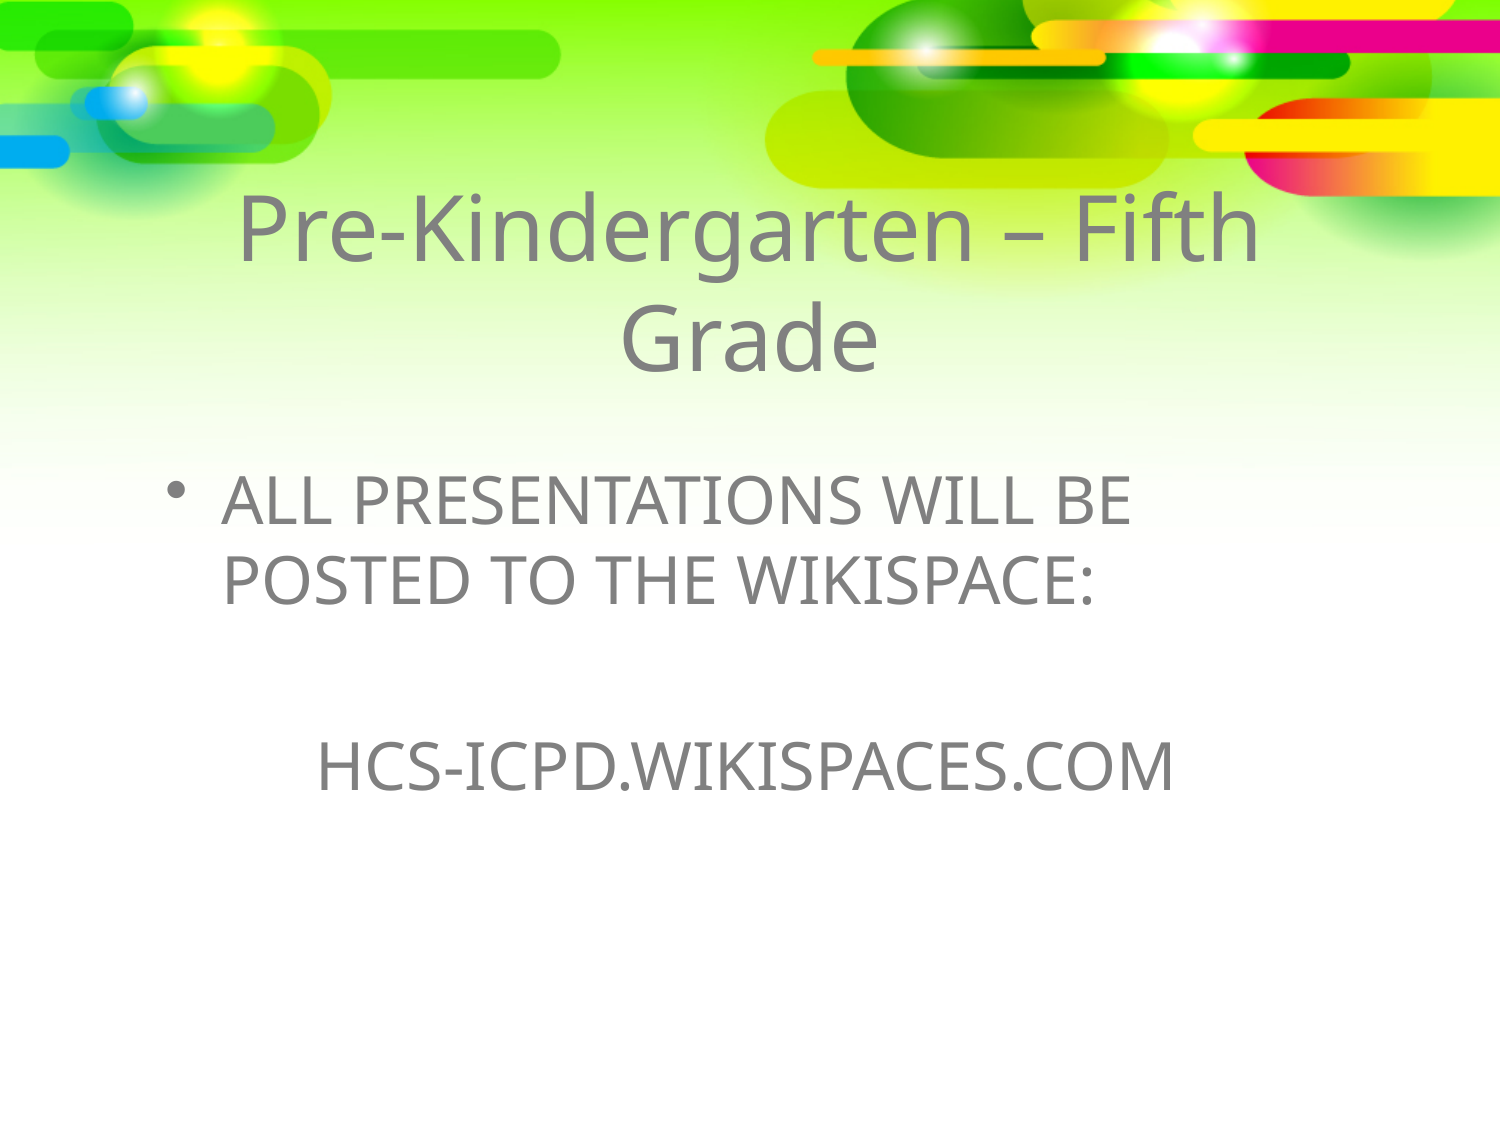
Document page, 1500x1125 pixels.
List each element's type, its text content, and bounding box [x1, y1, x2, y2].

title Pre-Kindergarten – Fifth Grade [150, 232, 1350, 438]
picture [0, 0, 1500, 1125]
list ALL PRESENTATIONS WILL BE POSTED TO THE WIKISPACE: HCS-ICPD.WIKISPACES.COM [150, 450, 1350, 1088]
